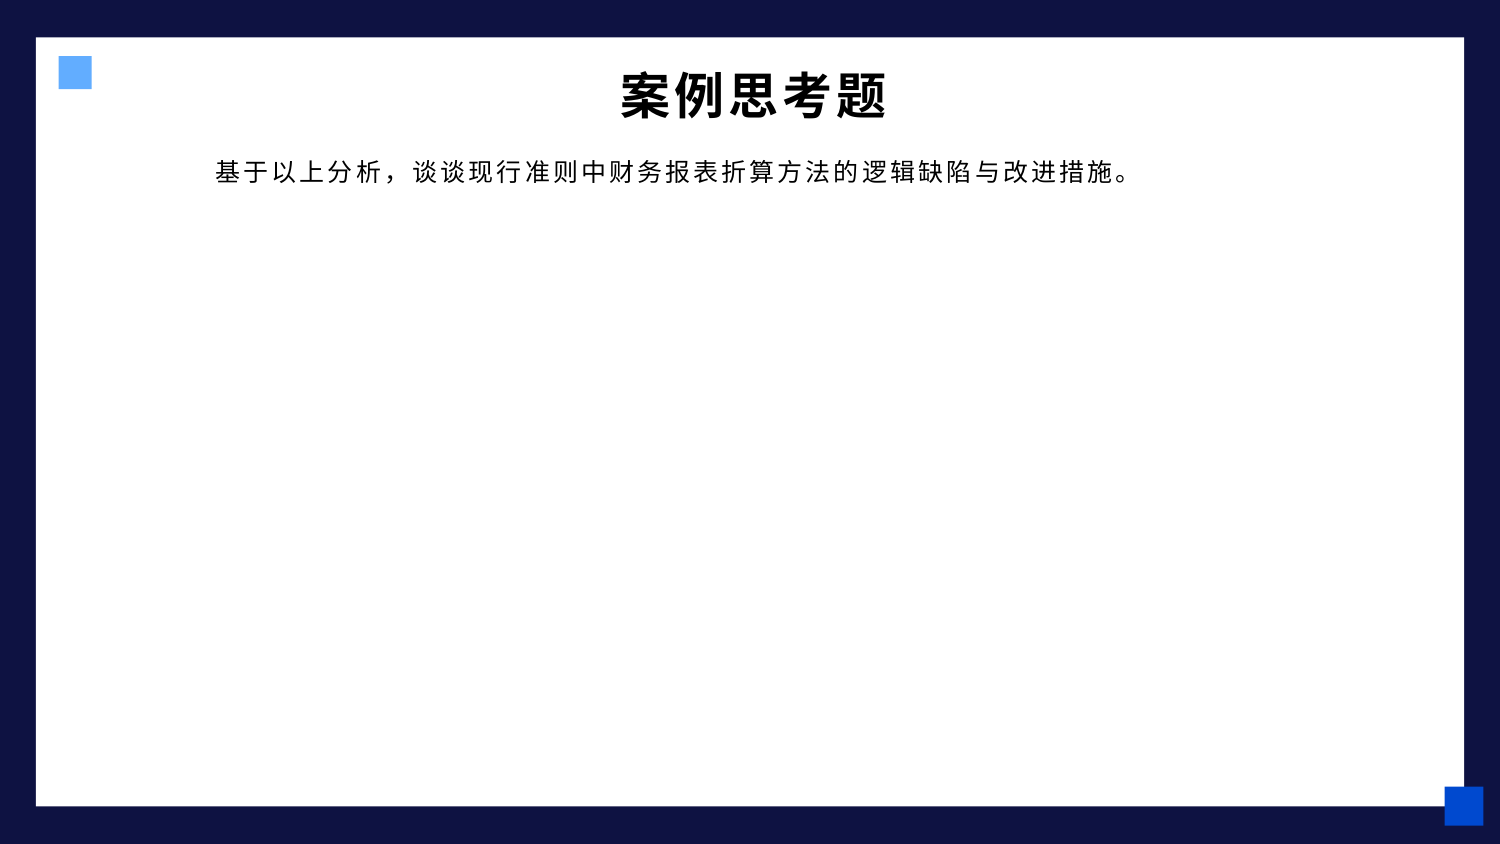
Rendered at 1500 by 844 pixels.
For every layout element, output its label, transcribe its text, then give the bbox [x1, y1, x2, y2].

list 基于以上分析，谈谈现行准则中财务报表折算方法的逻辑缺陷与改进措施。 [159, 150, 1344, 729]
title 案例思考题 [159, 43, 1344, 133]
